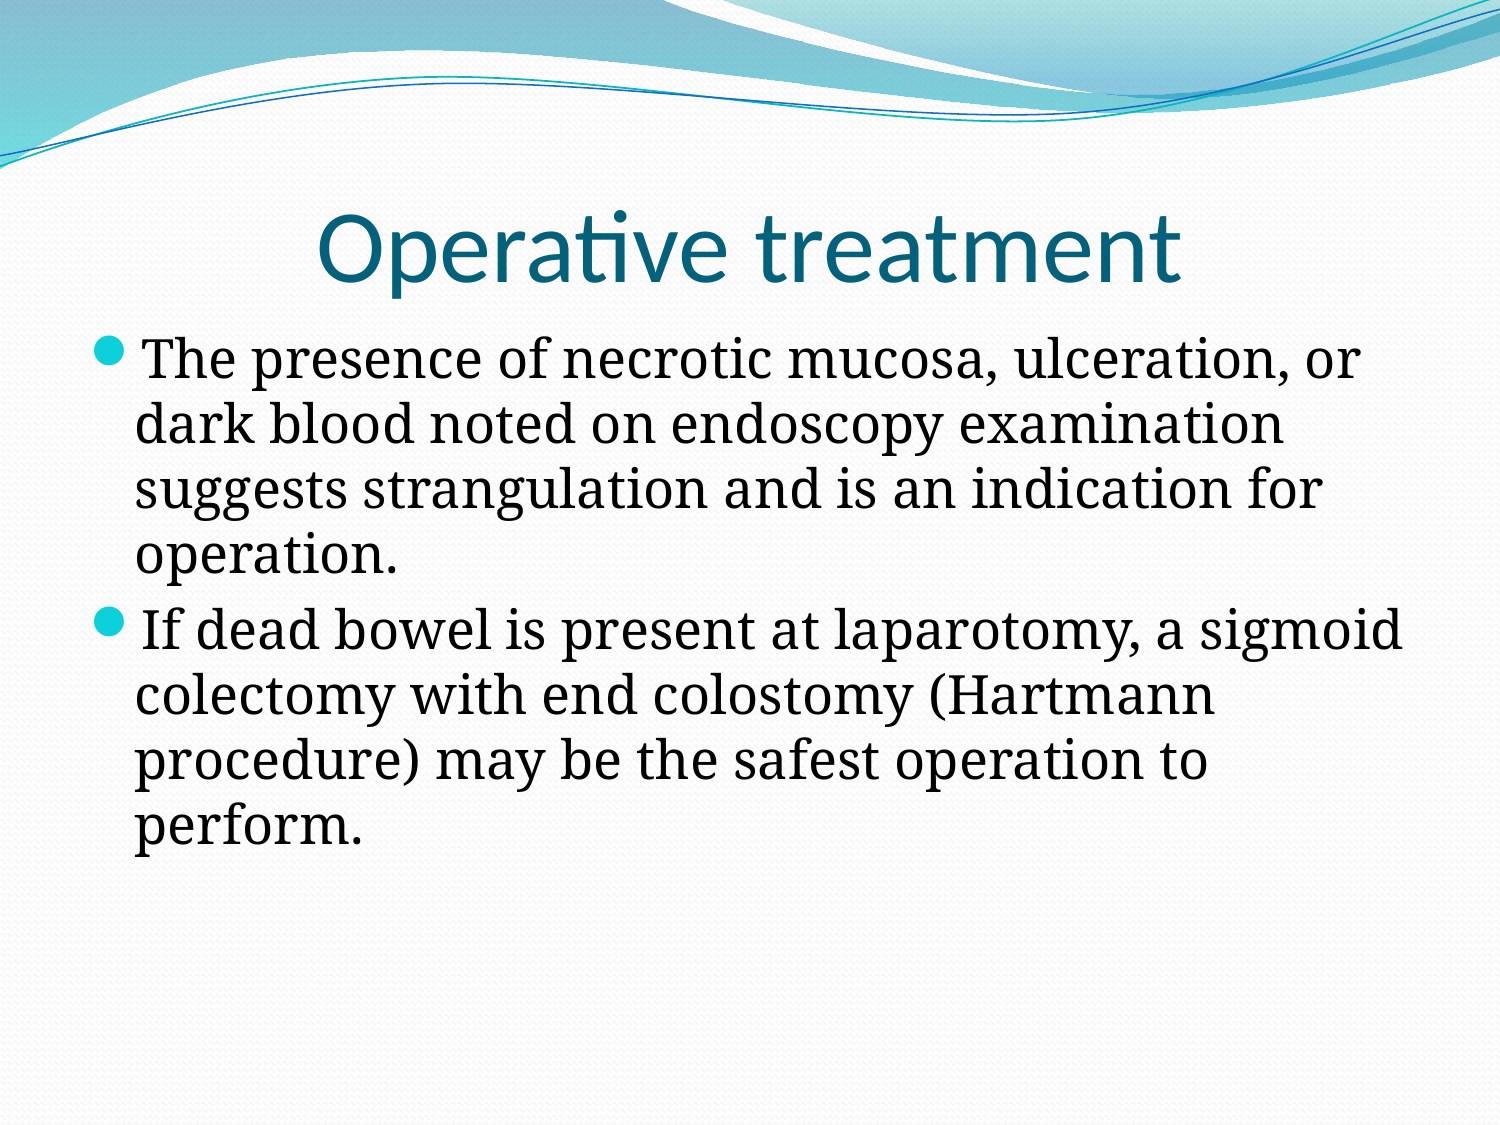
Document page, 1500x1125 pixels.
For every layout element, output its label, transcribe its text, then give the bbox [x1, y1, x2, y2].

title Operative treatment [75, 115, 1425, 303]
list The presence of necrotic mucosa, ulceration, or dark blood noted on endoscopy examination suggests strangulation and is an indication for operation. If dead bowel is present at laparotomy, a sigmoid colectomy with end colostomy (Hartmann procedure) may be the safest operation to perform. [75, 317, 1425, 1038]
